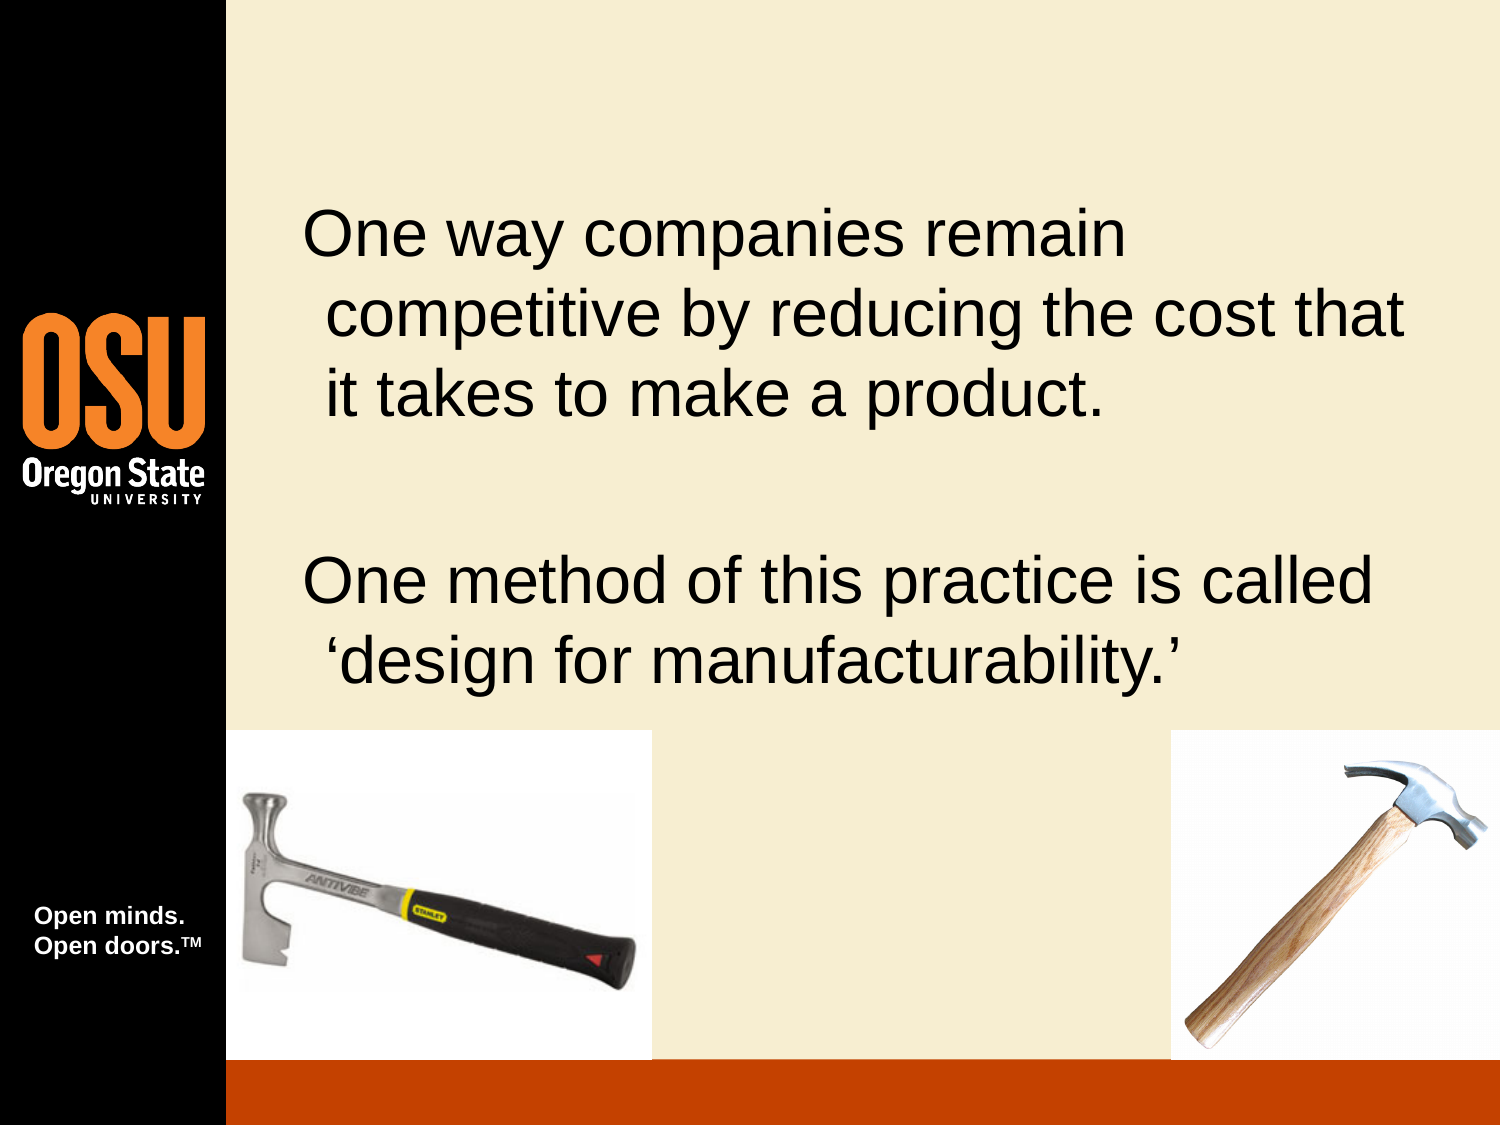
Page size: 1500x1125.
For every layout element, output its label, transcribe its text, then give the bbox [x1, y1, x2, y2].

list One way companies remain competitive by reducing the cost that it takes to make a product. One method of this practice is called ‘design for manufacturability.’ [253, 174, 1446, 850]
picture [7, 297, 219, 524]
picture [226, 730, 652, 1060]
picture [1170, 730, 1500, 1060]
